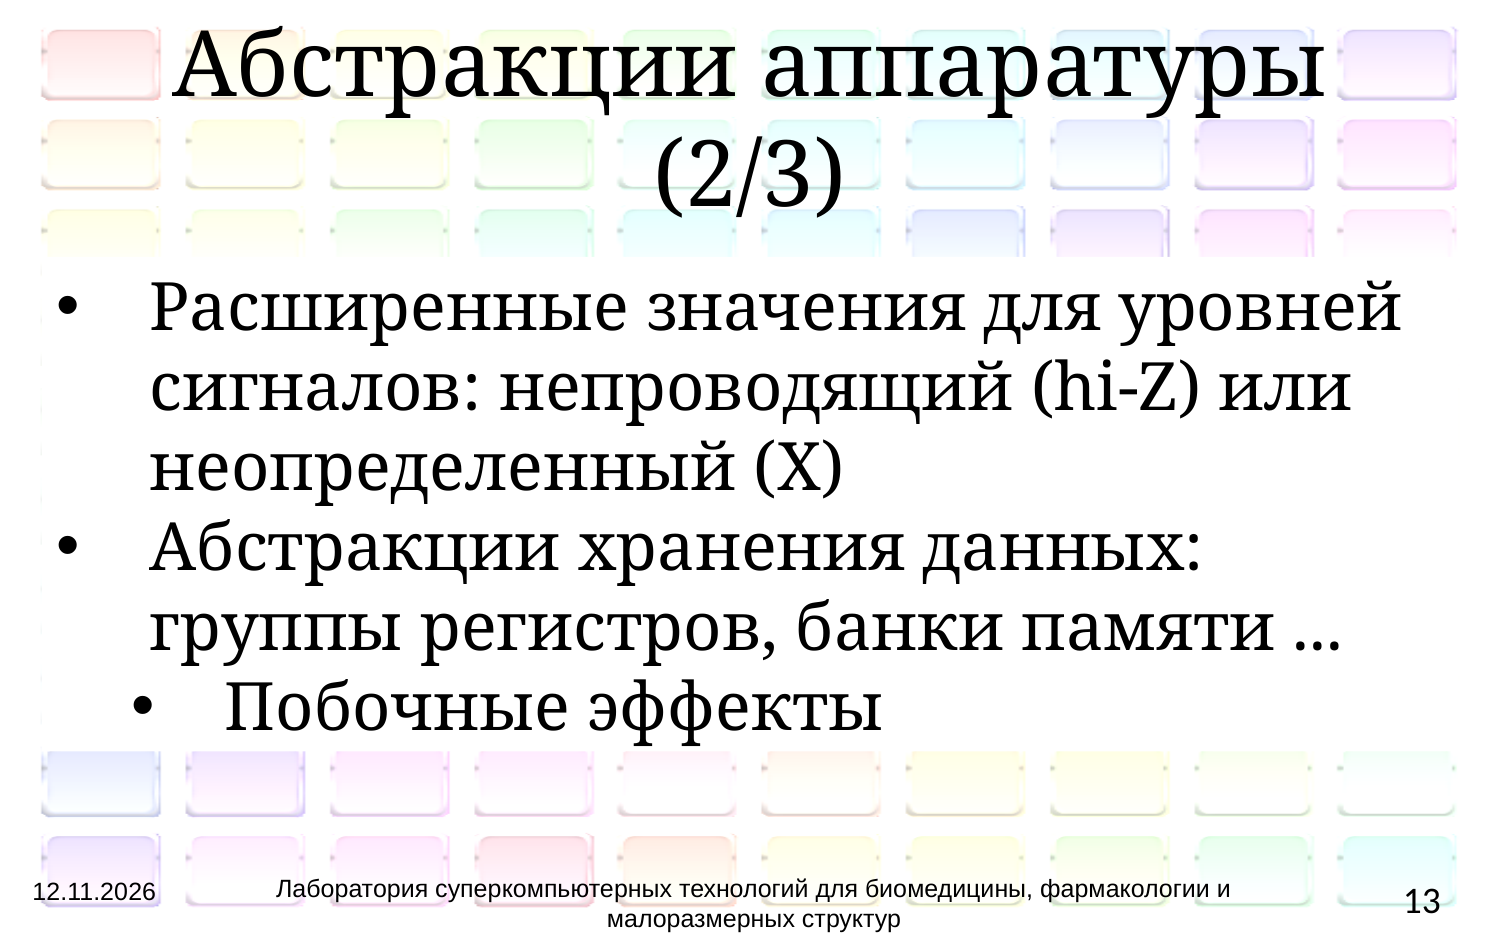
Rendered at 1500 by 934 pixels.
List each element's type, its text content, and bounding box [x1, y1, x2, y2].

picture [0, 0, 1500, 934]
title Абстракции аппаратуры (2/3) [75, 37, 1425, 193]
text_box 06.12.2012 [17, 868, 183, 918]
text_box Лаборатория суперкомпьютерных технологий для биомедицины, фармакологии и малоразмерных структур [171, 864, 1338, 915]
text_box 13 [1387, 868, 1473, 918]
text_box Расширенные значения для уровней сигналов: непроводящий (hi-Z) или неопределенный (X) Абстракции хранения данных: группы регистров, банки памяти ... Побочные эффекты [39, 255, 1461, 753]
